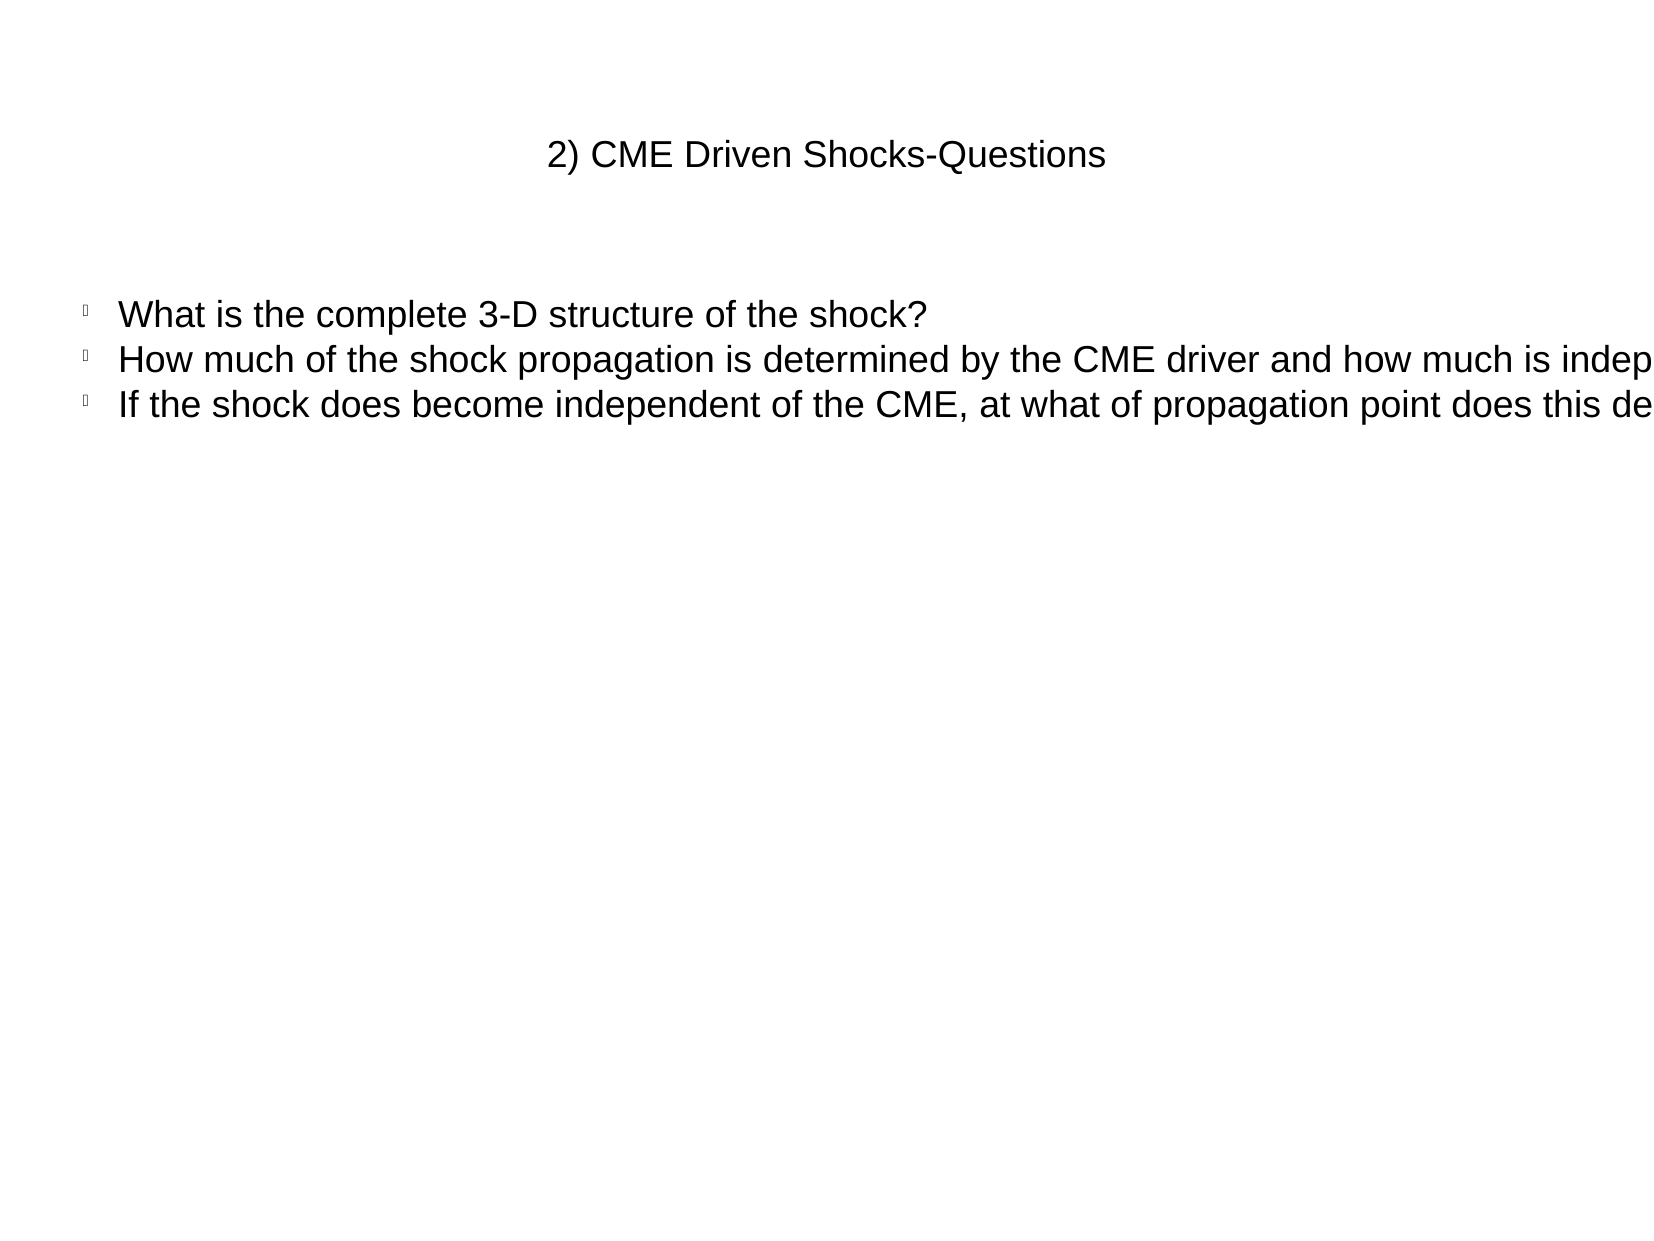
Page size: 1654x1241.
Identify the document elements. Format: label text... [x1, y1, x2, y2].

text_box 2) CME Driven Shocks-Questions [82, 49, 1571, 257]
text_box What is the complete 3-D structure of the shock? How much of the shock propagation is determined by the CME driver and how much is independent? If the shock does become independent of the CME, at what of propagation point does this decoupling occur? [82, 290, 1538, 1010]
